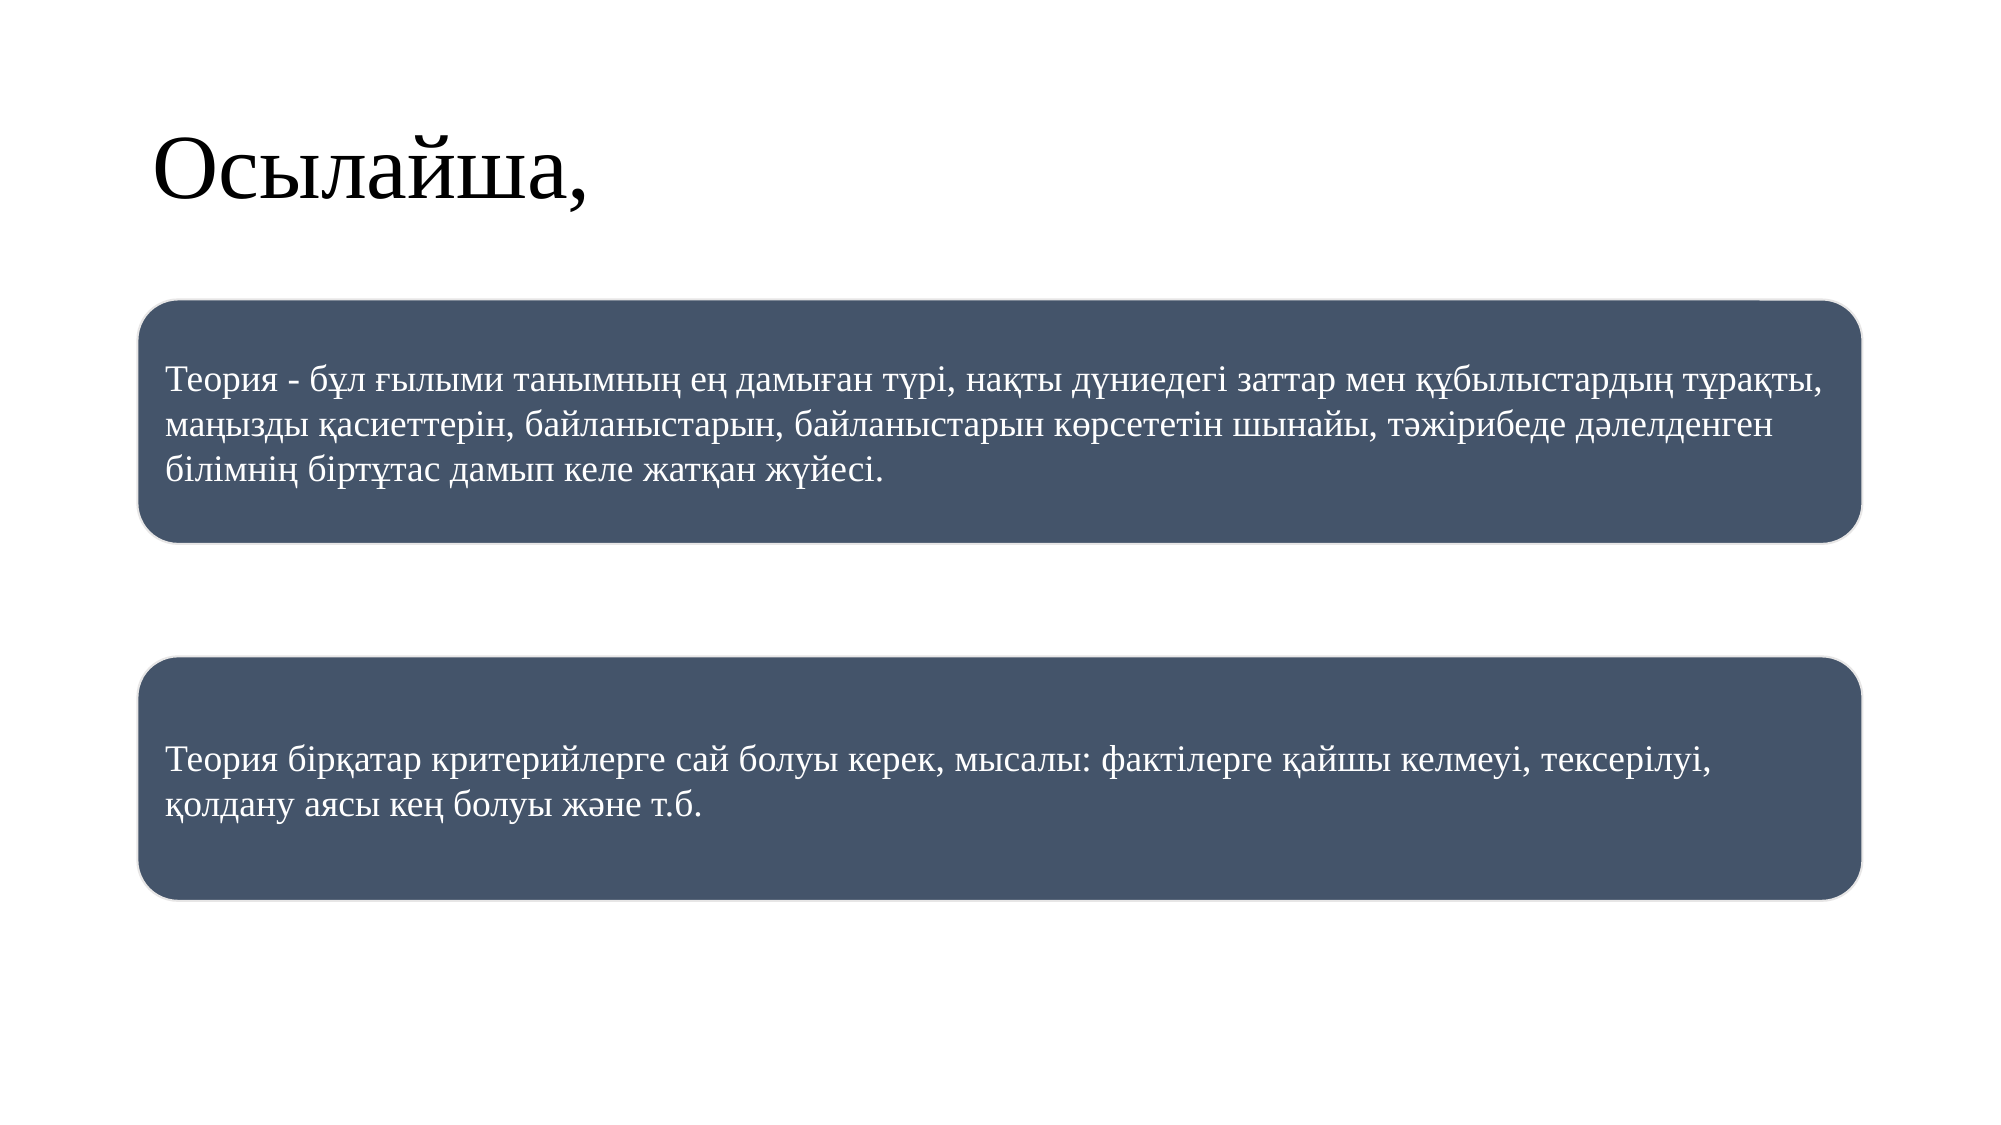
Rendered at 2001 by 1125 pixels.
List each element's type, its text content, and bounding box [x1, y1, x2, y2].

title Осылайша, [137, 59, 1863, 278]
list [137, 299, 1863, 1014]
